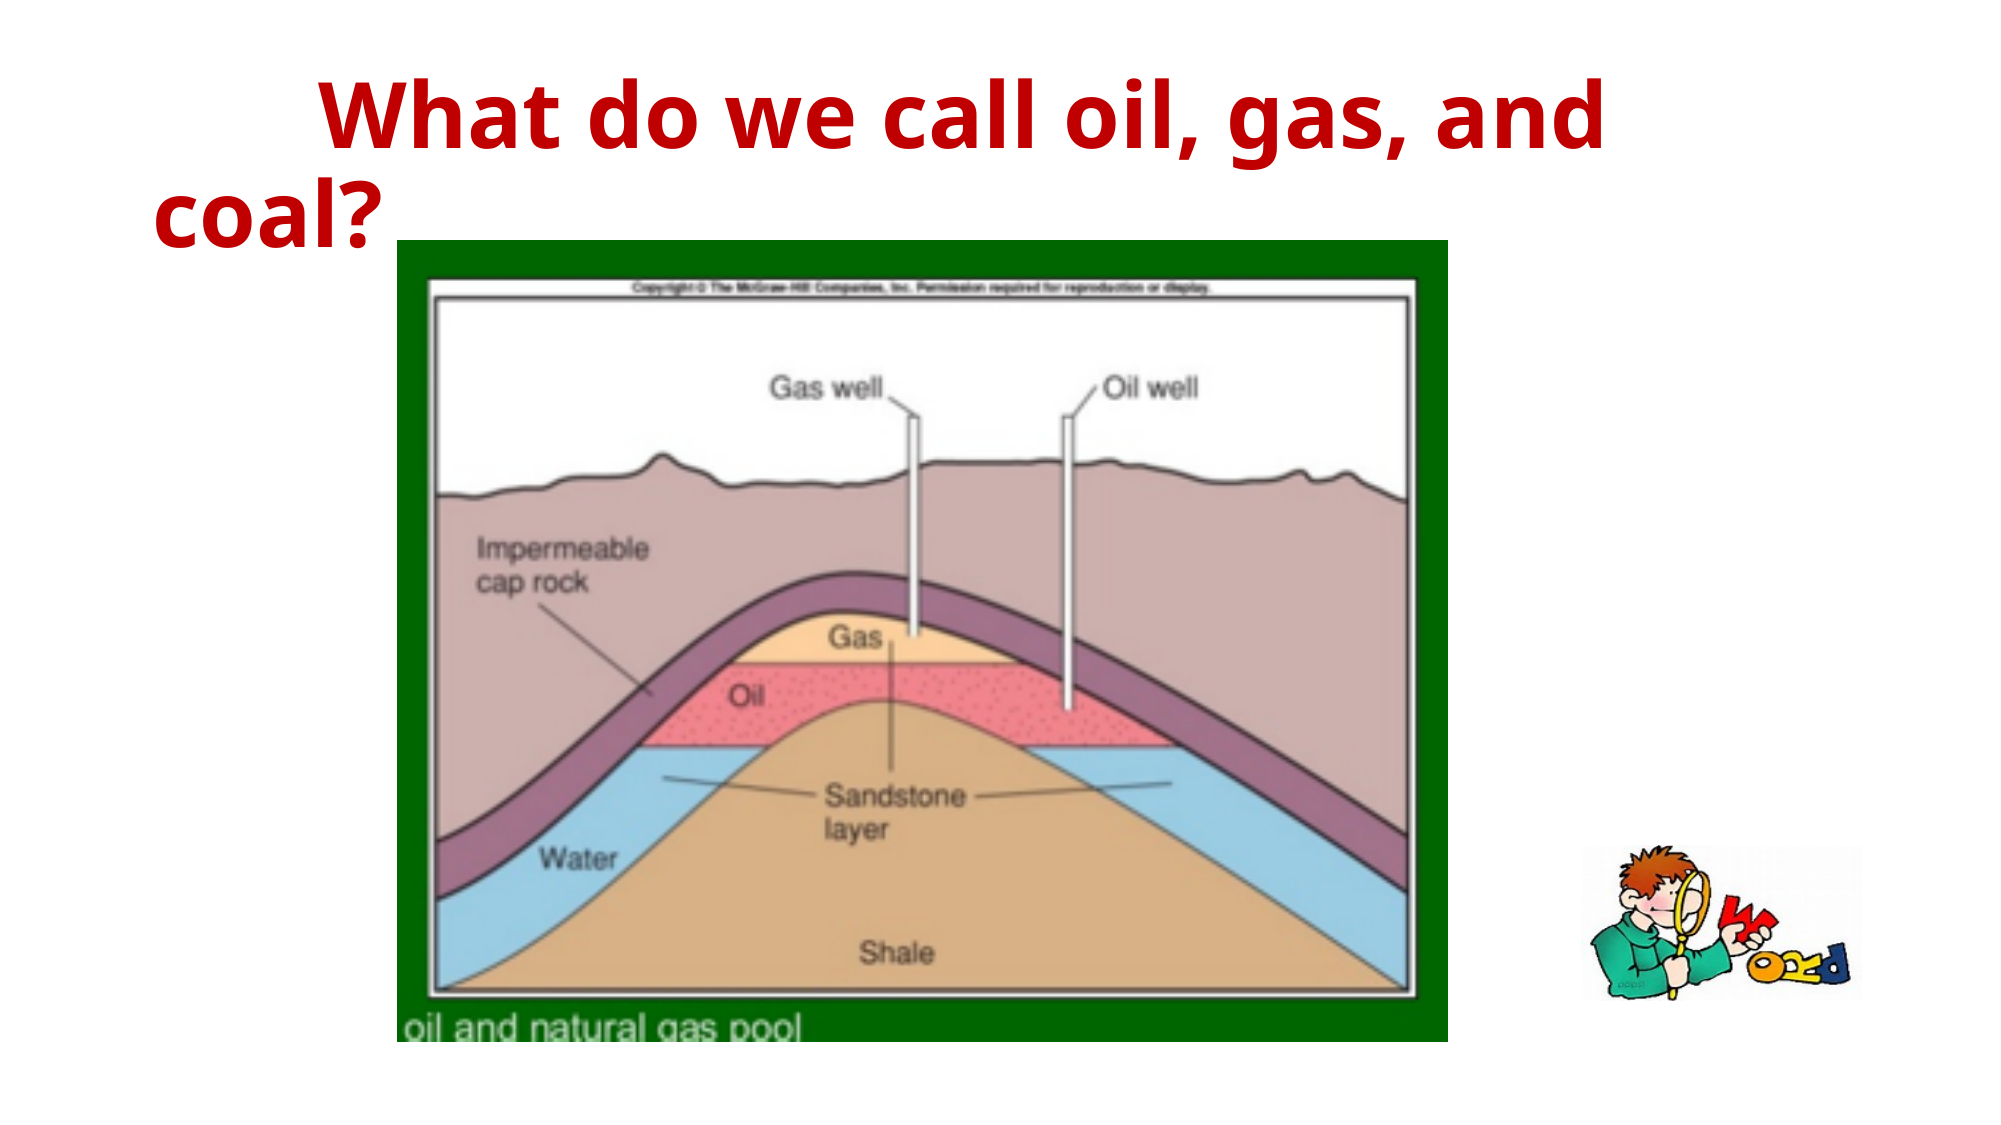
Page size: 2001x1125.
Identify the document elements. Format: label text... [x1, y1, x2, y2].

picture [1581, 845, 1863, 1001]
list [397, 240, 1448, 1042]
title What do we call oil, gas, and coal? [137, 59, 1863, 278]
